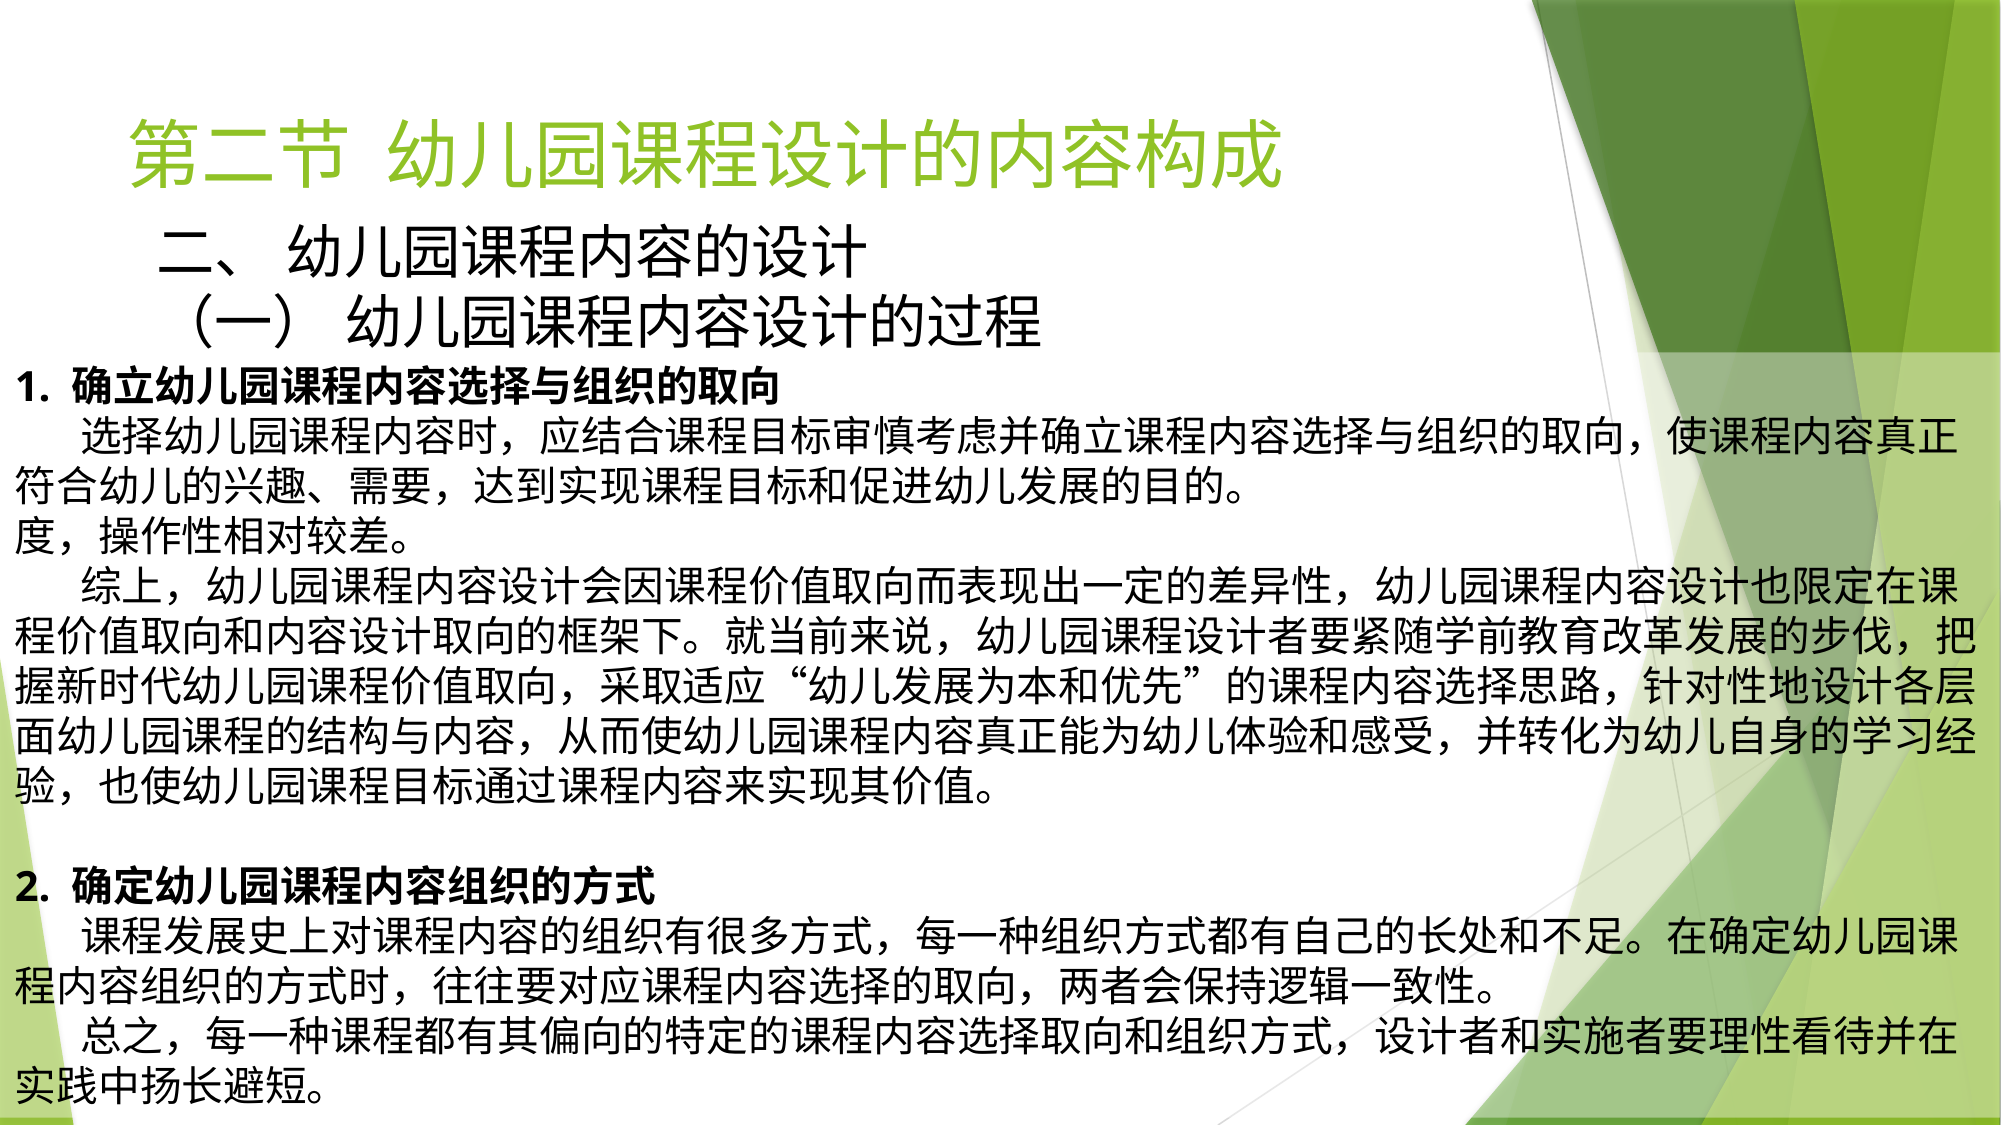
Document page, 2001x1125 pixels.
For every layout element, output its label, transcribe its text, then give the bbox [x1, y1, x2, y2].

text_box 二、 幼儿园课程内容的设计 （一） 幼儿园课程内容设计的过程 [141, 208, 1451, 352]
text_box 1. 确立幼儿园课程内容选择与组织的取向 选择幼儿园课程内容时，应结合课程目标审慎考虑并确立课程内容选择与组织的取向，使课程内容真正符合幼儿的兴趣、需要，达到实现课程目标和促进幼儿发展的目的。 度，操作性相对较差。 综上，幼儿园课程内容设计会因课程价值取向而表现出一定的差异性，幼儿园课程内容设计也限定在课程价值取向和内容设计取向的框架下。就当前来说，幼儿园课程设计者要紧随学前教育改革发展的步伐，把握新时代幼儿园课程价值取向，采取适应“幼儿发展为本和优先”的课程内容选择思路，针对性地设计各层面幼儿园课程的结构与内容，从而使幼儿园课程内容真正能为幼儿体验和感受，并转化为幼儿自身的学习经验，也使幼儿园课程目标通过课程内容来实现其价值。 2. 确定幼儿园课程内容组织的方式 课程发展史上对课程内容的组织有很多方式，每一种组织方式都有自己的长处和不足。在确定幼儿园课程内容组织的方式时，往往要对应课程内容选择的取向，两者会保持逻辑一致性。 总之，每一种课程都有其偏向的特定的课程内容选择取向和组织方式，设计者和实施者要理性看待并在实践中扬长避短。 [0, 352, 2000, 1118]
title 第二节 幼儿园课程设计的内容构成 [111, 99, 1522, 317]
